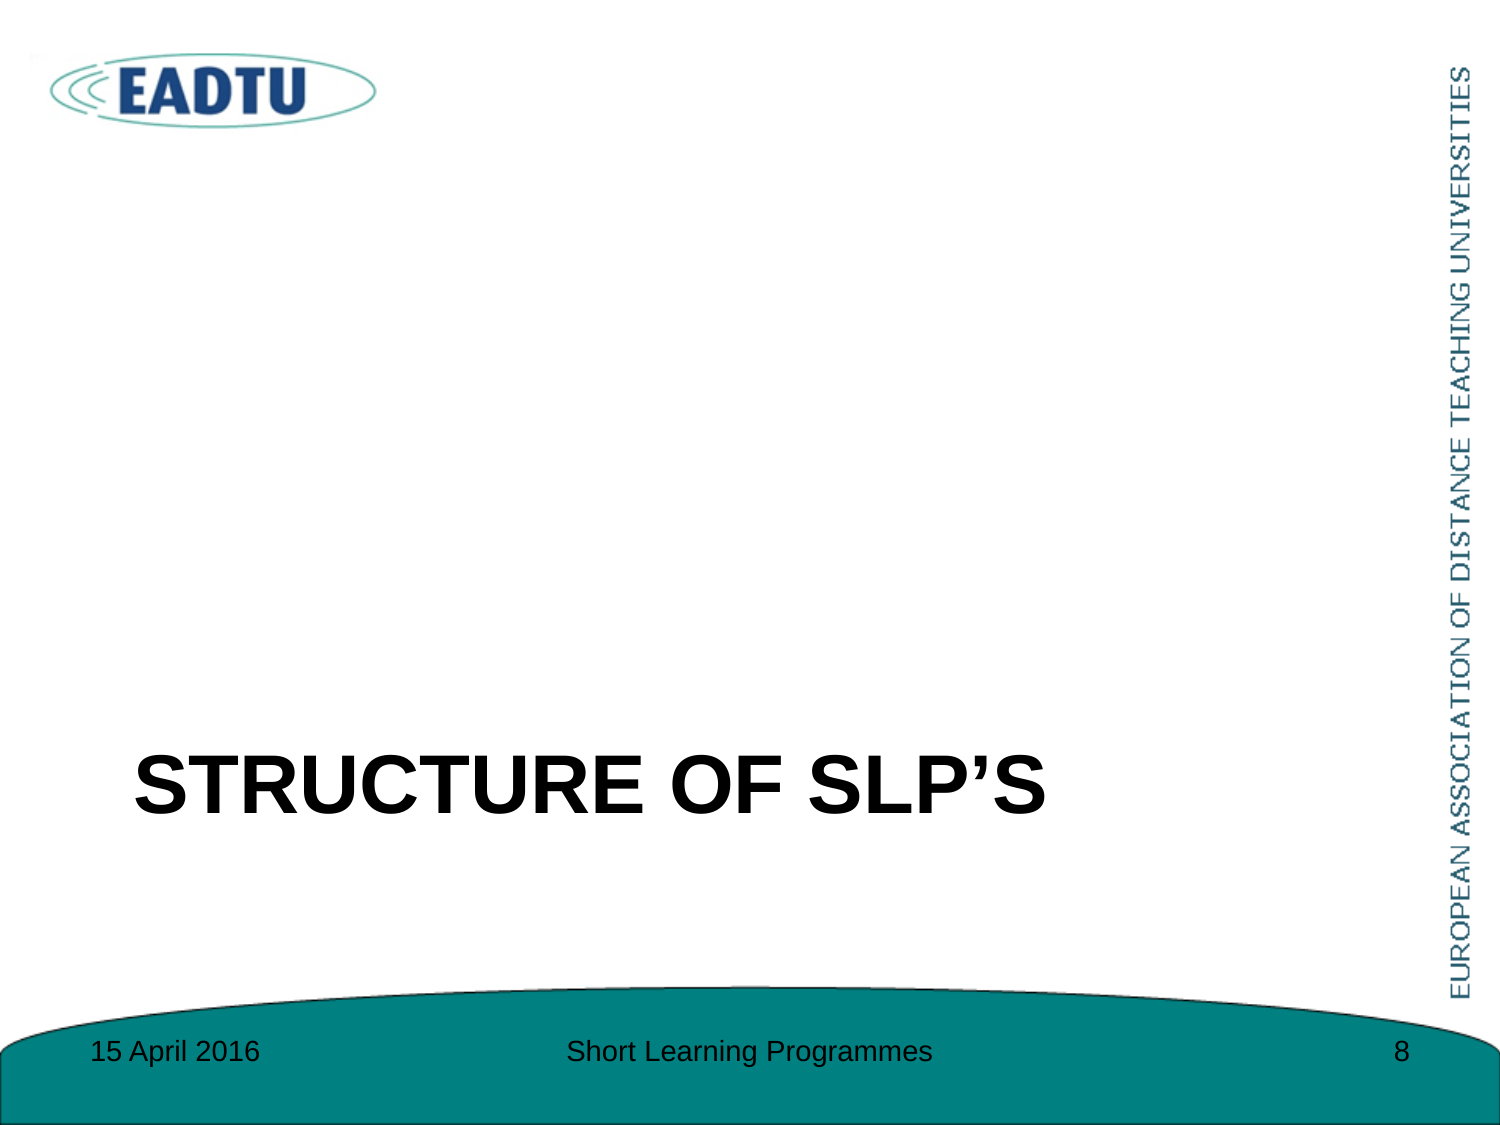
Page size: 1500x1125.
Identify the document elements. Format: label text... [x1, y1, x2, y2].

slide_number 8 [1074, 1024, 1426, 1103]
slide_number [74, 1024, 426, 1103]
footer Short Learning Programmes [512, 1024, 988, 1103]
picture [0, 0, 1500, 1125]
title Structure of SLP’s [118, 722, 1394, 947]
